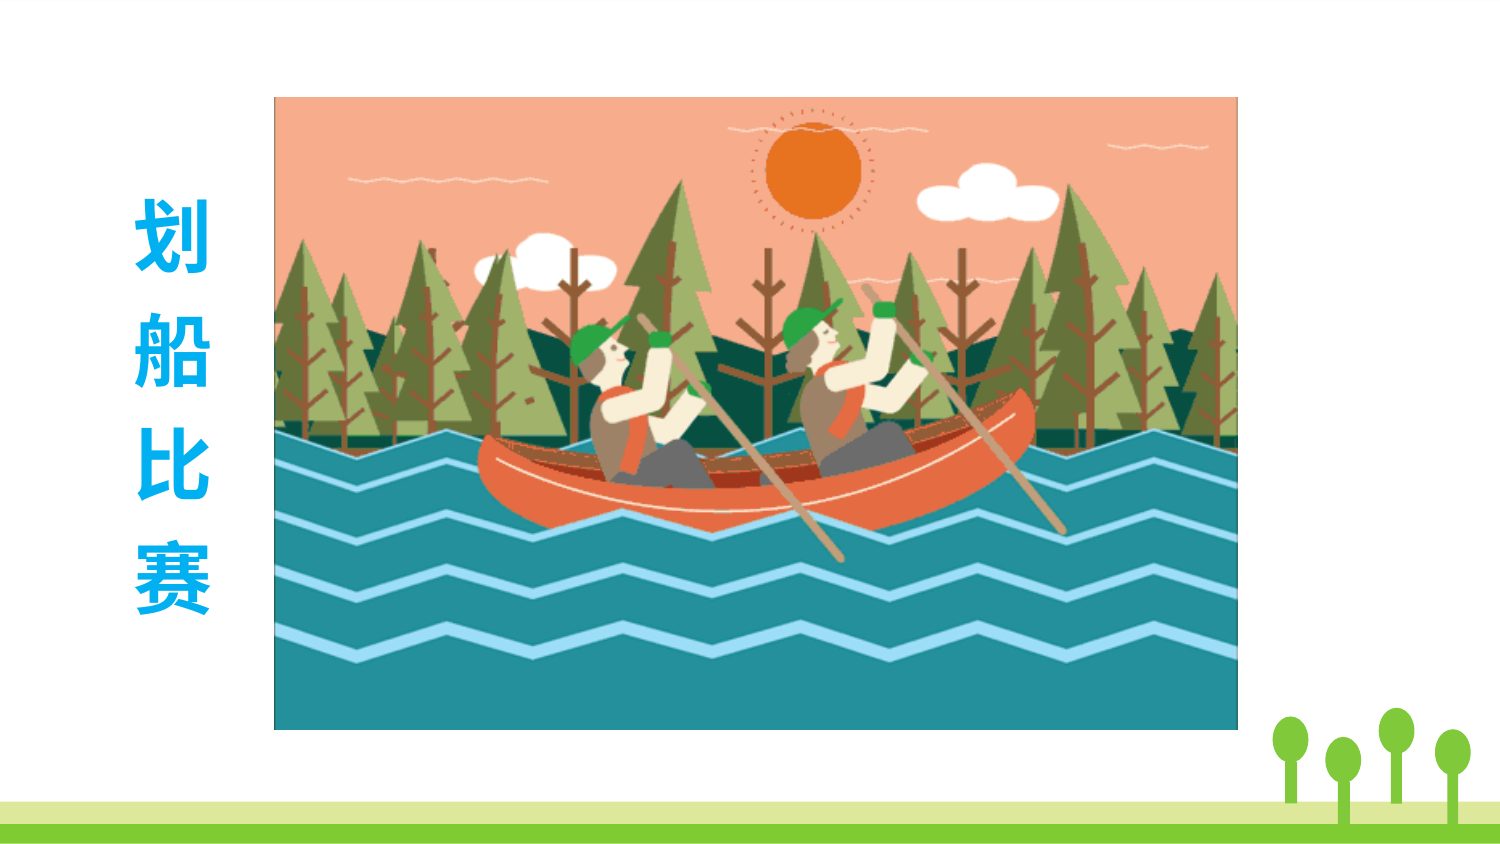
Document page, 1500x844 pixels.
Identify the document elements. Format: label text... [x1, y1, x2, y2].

picture [0, 0, 1500, 730]
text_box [0, 707, 1500, 844]
text_box 划 船 比 赛 [107, 181, 240, 630]
